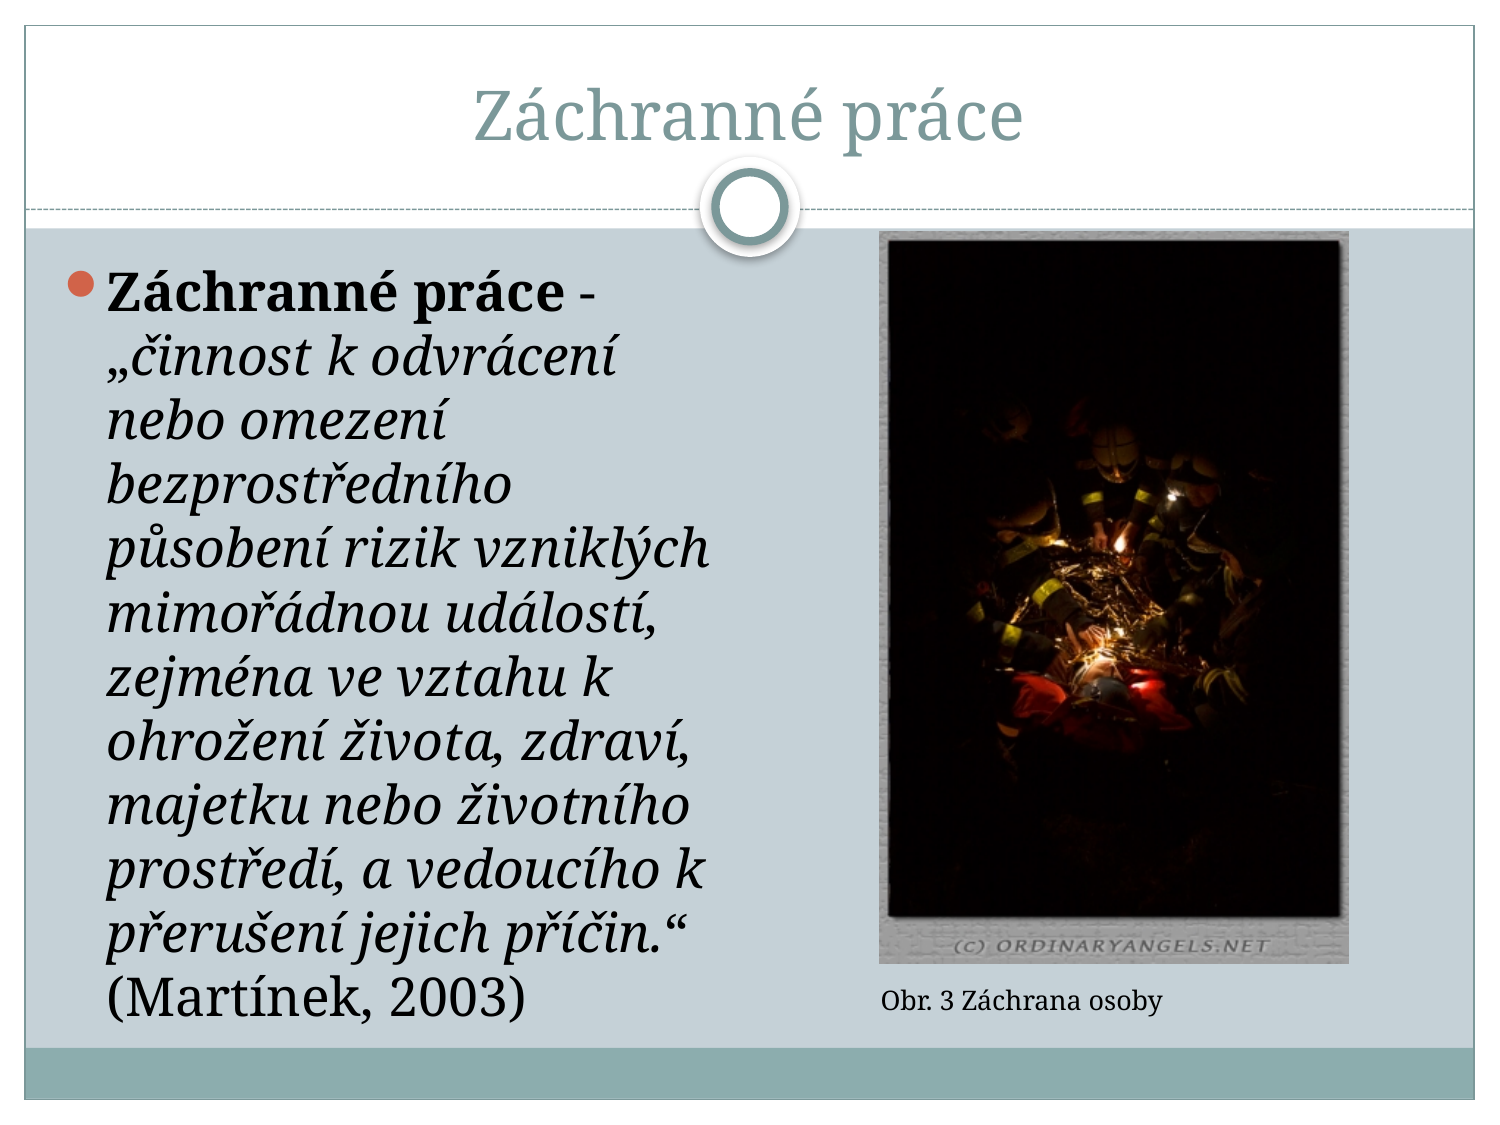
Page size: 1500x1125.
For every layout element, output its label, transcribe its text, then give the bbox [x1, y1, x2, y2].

list Záchranné práce - „činnost k odvrácení nebo omezení bezprostředního působení rizik vzniklých mimořádnou událostí, zejména ve vztahu k ohrožení života, zdraví, majetku nebo životního prostředí, a vedoucího k přerušení jejich příčin.“ (Martínek, 2003) [49, 250, 750, 1035]
picture [879, 231, 1349, 965]
title Záchranné práce [49, 37, 1450, 162]
text_box Obr. 3 Záchrana osoby [856, 975, 1500, 1024]
